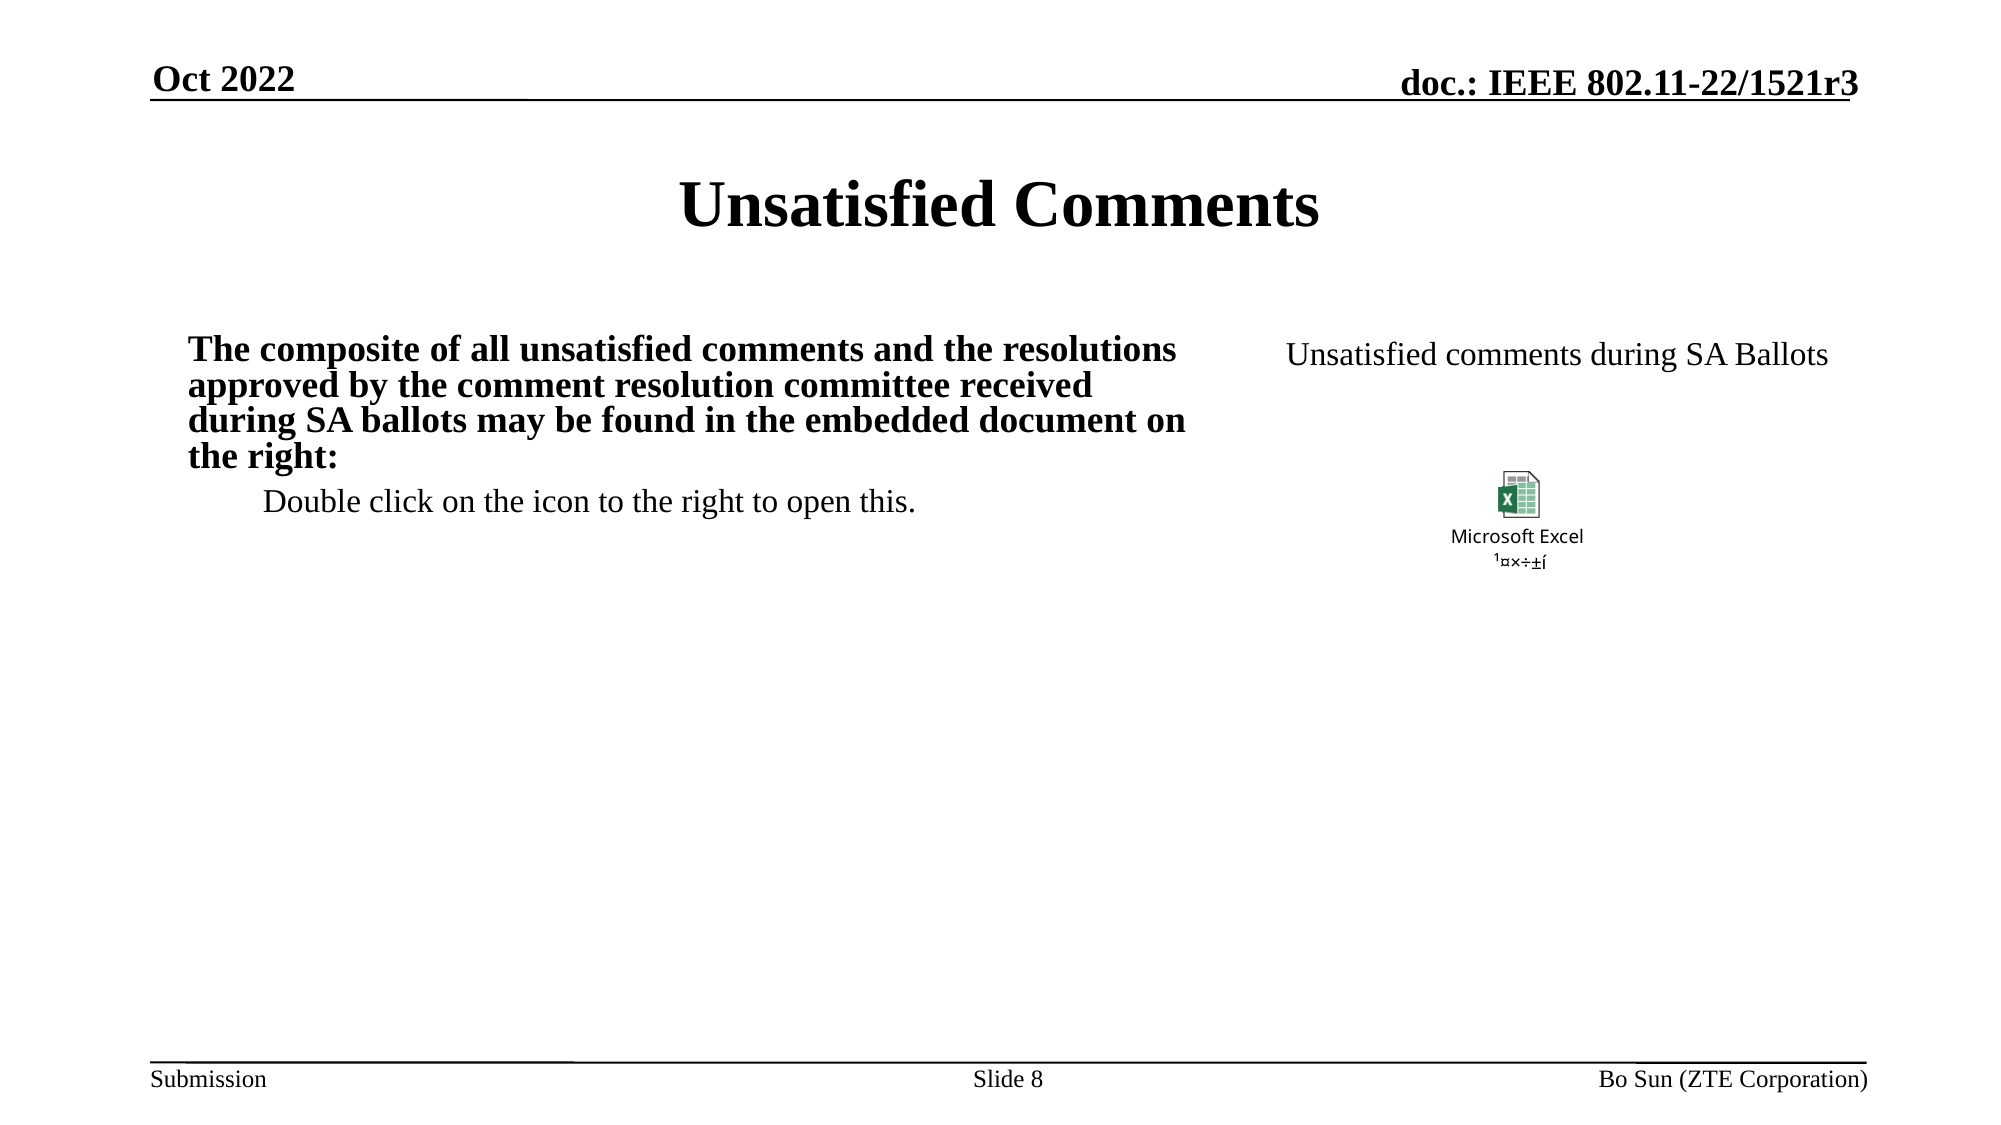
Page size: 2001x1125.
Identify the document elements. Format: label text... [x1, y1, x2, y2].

text_box Unsatisfied comments during SA Ballots [1271, 324, 1845, 380]
text_box The composite of all unsatisfied comments and the resolutions approved by the comment resolution committee received during SA ballots may be found in the embedded document on the right: Double click on the icon to the right to open this. [173, 324, 1213, 598]
slide_number Slide 8 [950, 1061, 1067, 1123]
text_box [1444, 469, 1596, 602]
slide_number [152, 54, 563, 100]
title Unsatisfied Comments [149, 112, 1850, 288]
footer Bo Sun (ZTE Corporation) [1171, 1061, 1869, 1093]
